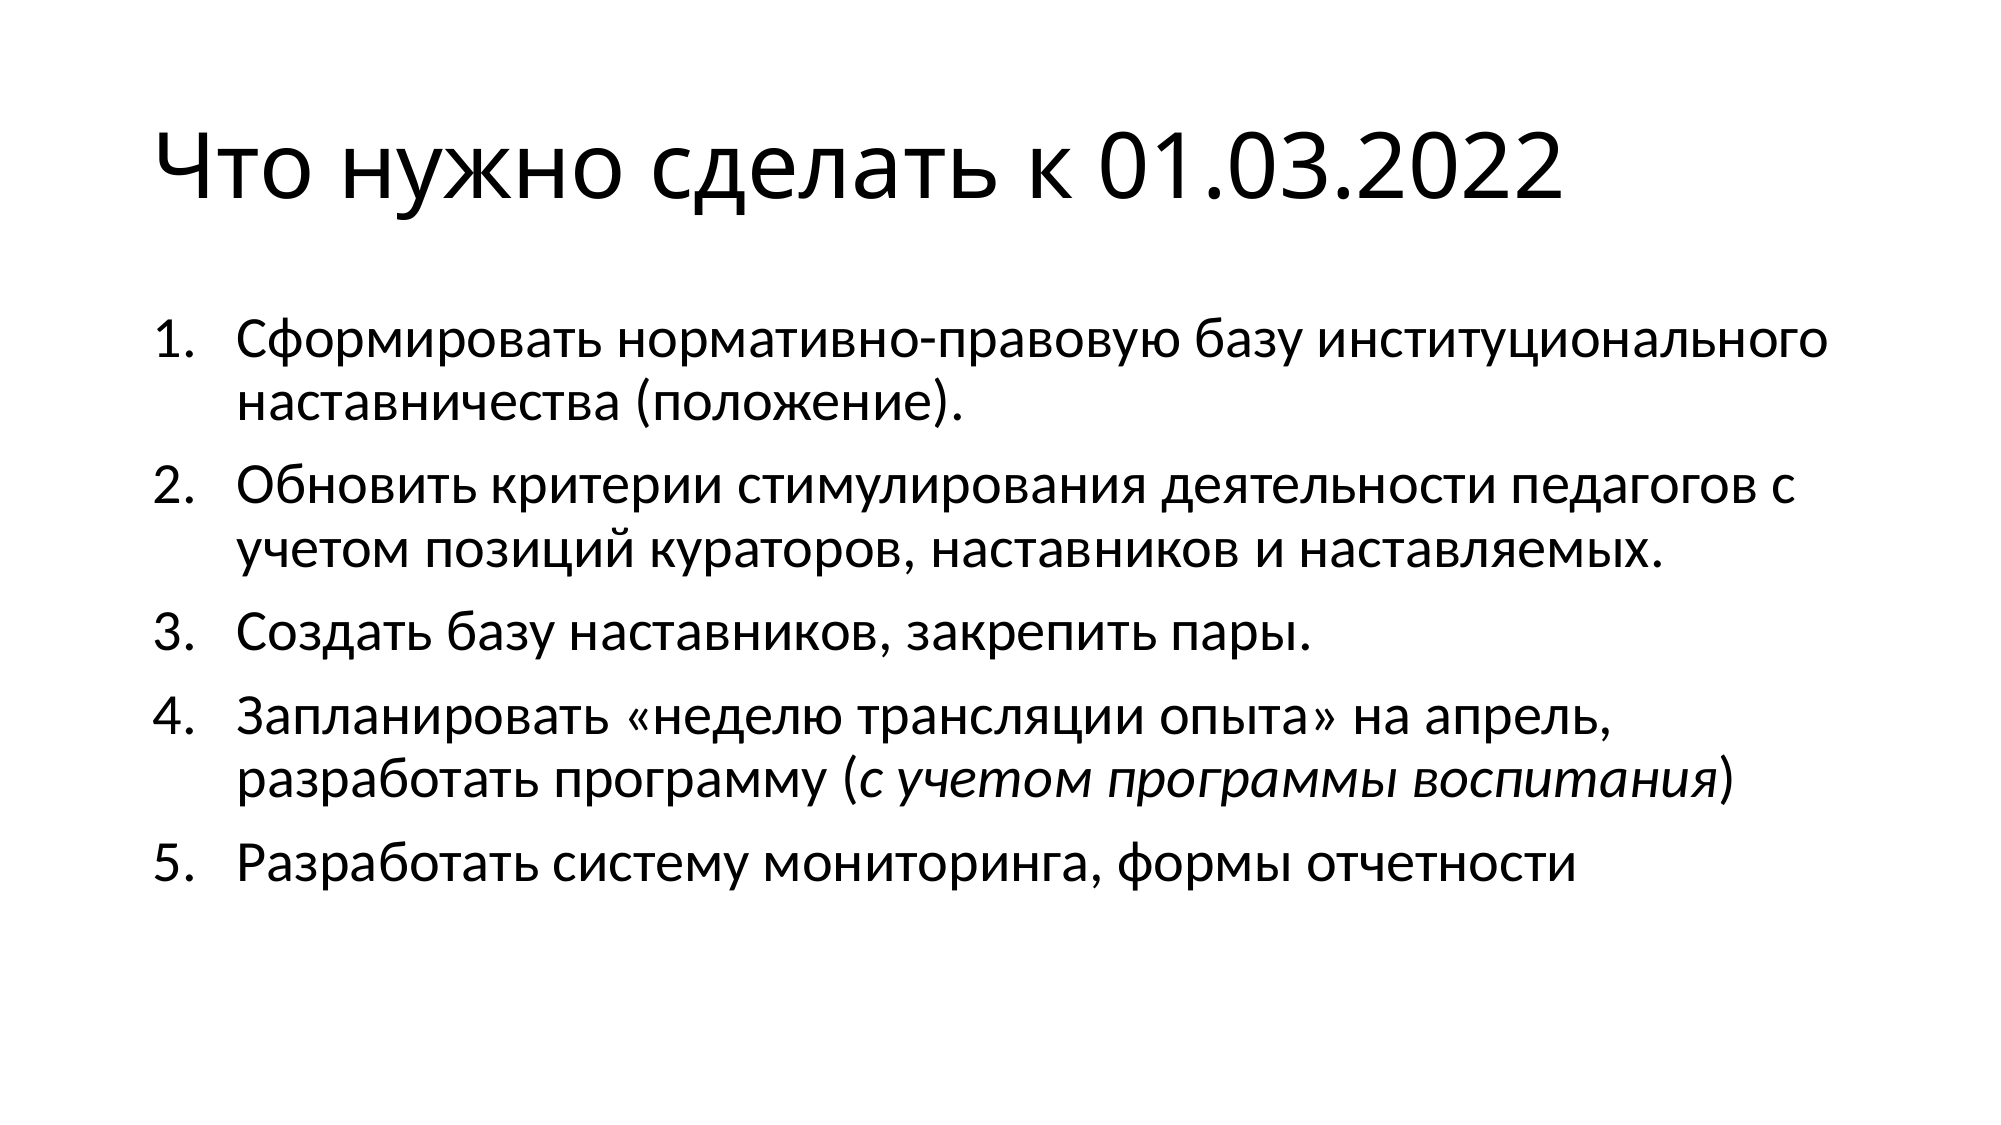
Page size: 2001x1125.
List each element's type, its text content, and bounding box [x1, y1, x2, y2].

title Что нужно сделать к 01.03.2022 [137, 59, 1863, 278]
list Сформировать нормативно-правовую базу институционального наставничества (положение). Обновить критерии стимулирования деятельности педагогов с учетом позиций кураторов, наставников и наставляемых. Создать базу наставников, закрепить пары. Запланировать «неделю трансляции опыта» на апрель, разработать программу (с учетом программы воспитания) Разработать систему мониторинга, формы отчетности [137, 299, 1863, 1014]
